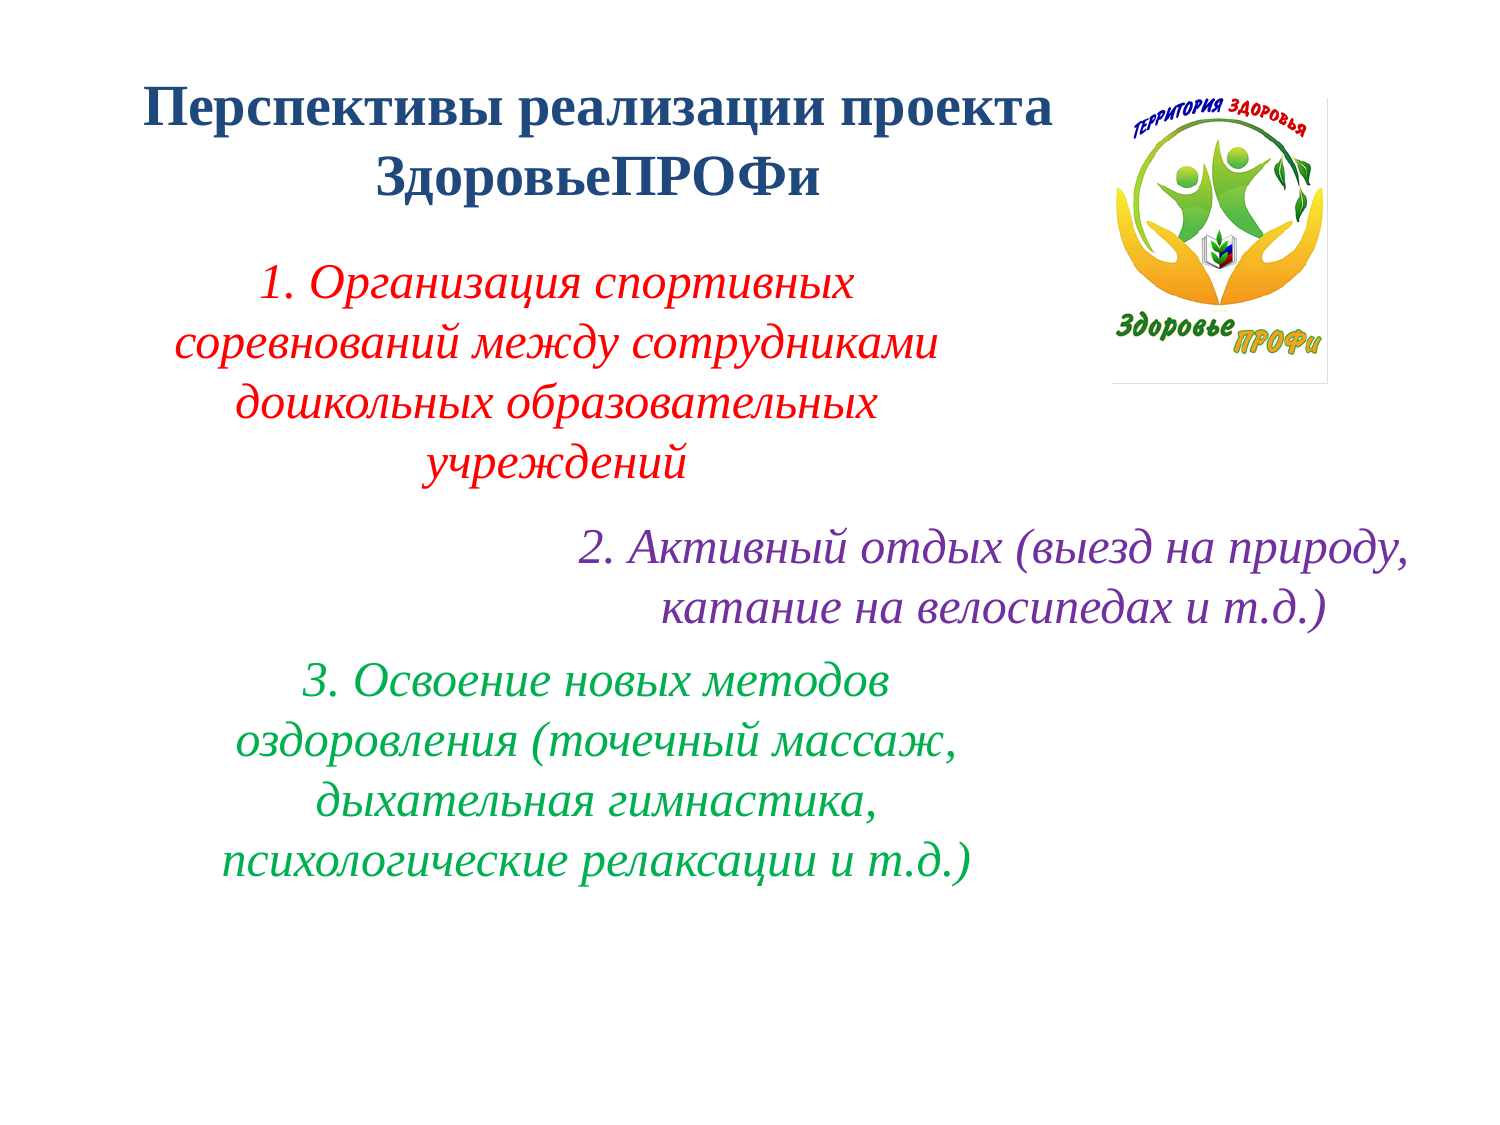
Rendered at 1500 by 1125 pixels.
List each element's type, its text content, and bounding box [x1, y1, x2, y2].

text_box Перспективы реализации проекта ЗдоровьеПРОФи [84, 60, 1113, 215]
text_box 2. Активный отдых (выезд на природу, катание на велосипедах и т.д.) [556, 506, 1431, 642]
picture [1112, 98, 1328, 384]
text_box 3. Освоение новых методов оздоровления (точечный массаж, дыхательная гимнастика, психологические релаксации и т.д.) [159, 639, 1034, 895]
text_box 1. Организация спортивных соревнований между сотрудниками дошкольных образовательных учреждений [119, 240, 994, 496]
